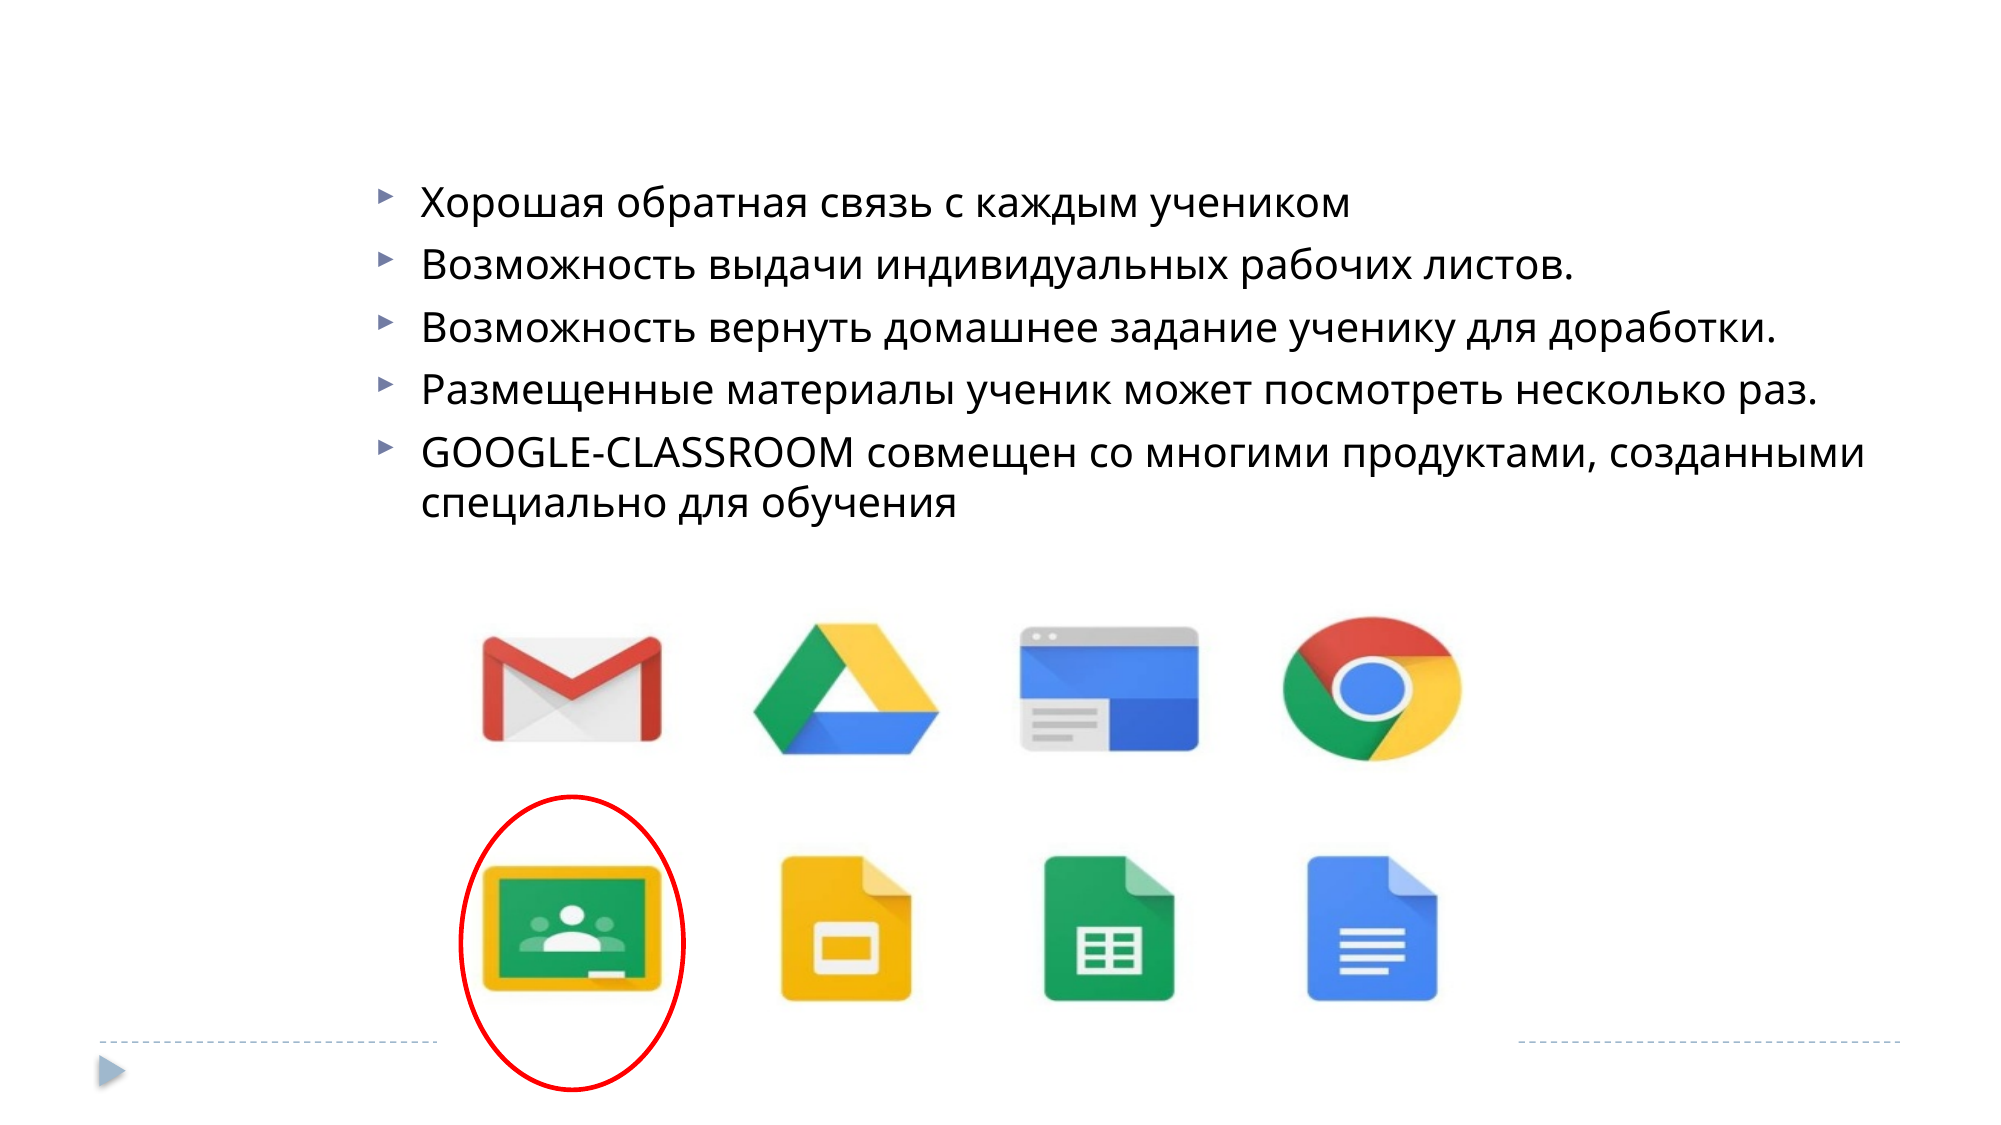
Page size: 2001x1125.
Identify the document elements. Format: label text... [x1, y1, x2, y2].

title [0, 45, 1350, 233]
text_box [511, 1068, 634, 1092]
picture [437, 573, 1516, 1056]
list Хорошая обратная связь с каждым учеником Возможность выдачи индивидуальных рабочих листов. Возможность вернуть домашнее задание ученику для доработки. Размещенные материалы ученик может посмотреть несколько раз. GOOGLE-CLASSROOM совмещен со многими продуктами, созданными специально для обучения [360, 105, 2000, 1009]
